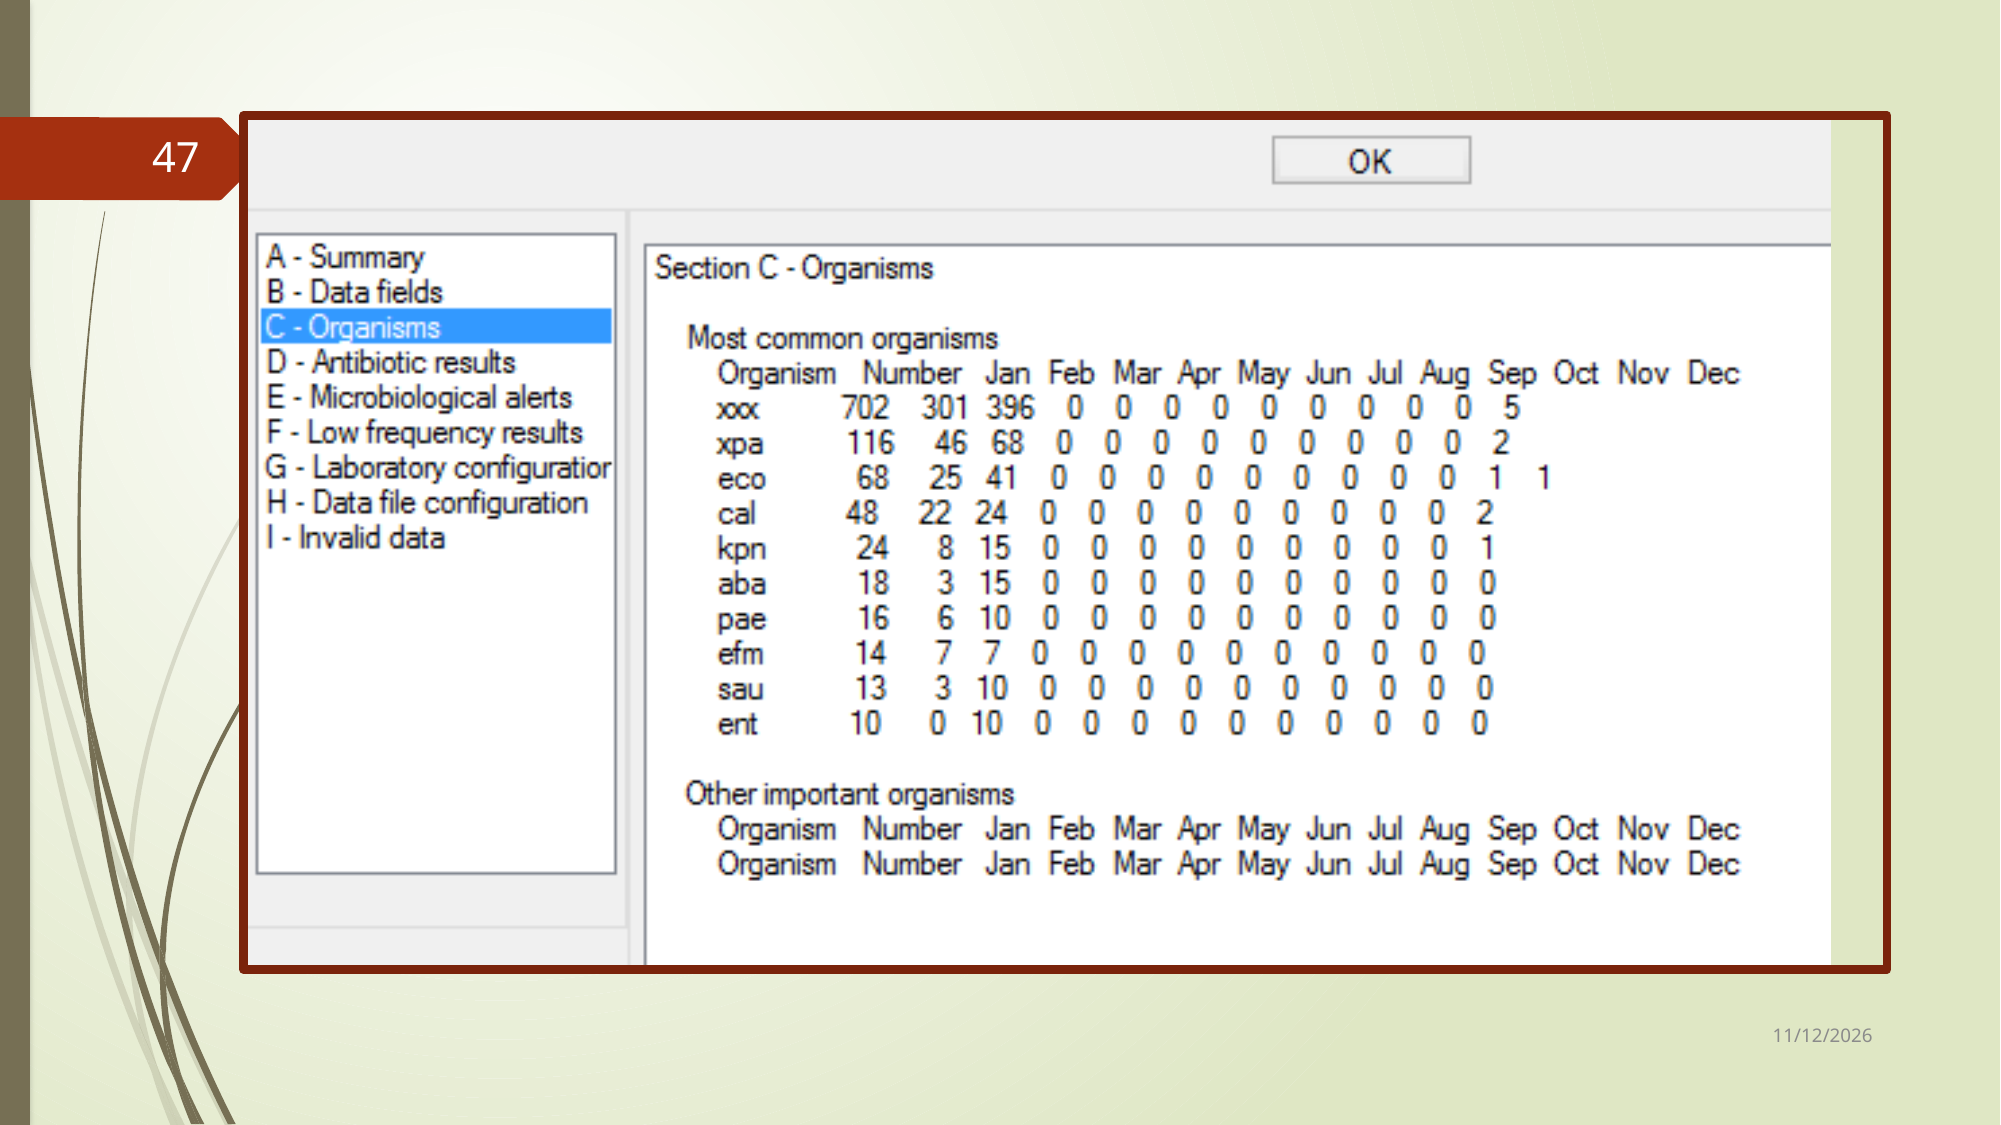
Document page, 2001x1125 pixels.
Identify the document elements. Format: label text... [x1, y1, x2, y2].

slide_number 47 [87, 129, 216, 190]
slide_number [1699, 1005, 1888, 1067]
text_box [242, 114, 1888, 971]
picture [243, 115, 1831, 970]
